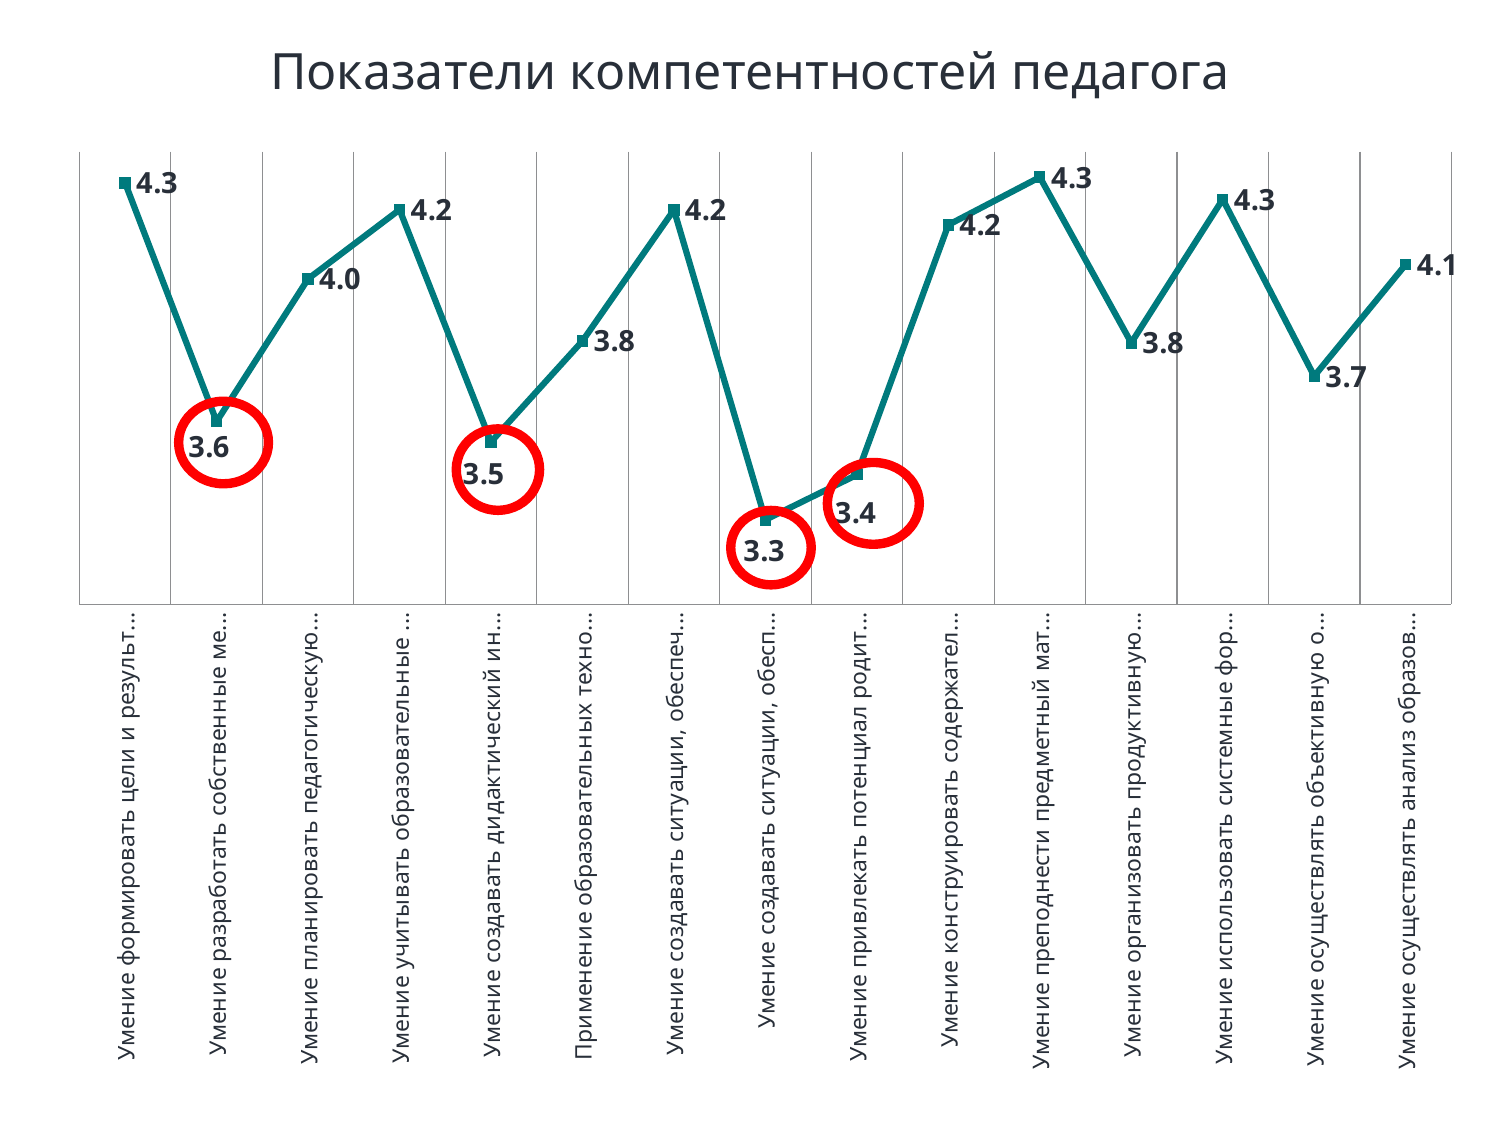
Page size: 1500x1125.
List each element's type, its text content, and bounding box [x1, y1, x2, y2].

title Показатели компетентностей педагога [0, 35, 1500, 112]
chart [33, 75, 1459, 1084]
